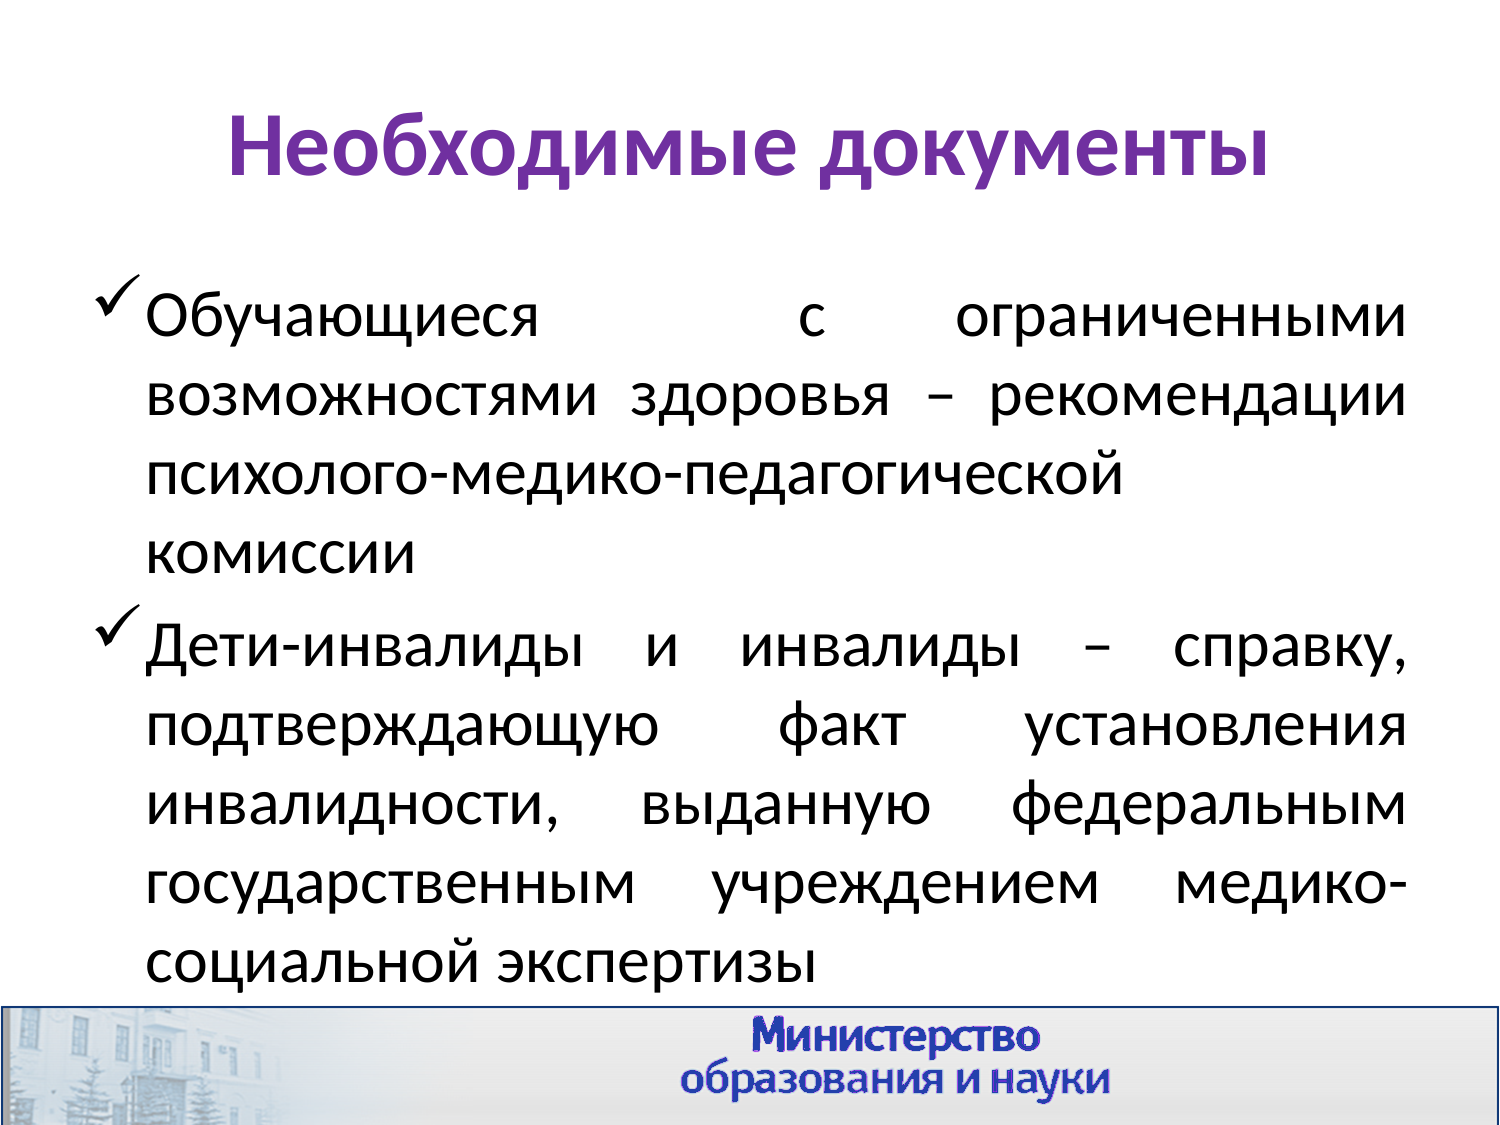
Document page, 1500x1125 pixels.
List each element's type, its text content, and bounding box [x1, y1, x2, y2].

title Необходимые документы [75, 45, 1425, 233]
picture [0, 1004, 1500, 1125]
list Обучающиеся с ограниченными возможностями здоровья – рекомендации психолого-медико-педагогической комиссии Дети-инвалиды и инвалиды – справку, подтверждающую факт установления инвалидности, выданную федеральным государственным учреждением медико-социальной экспертизы [75, 262, 1425, 1003]
